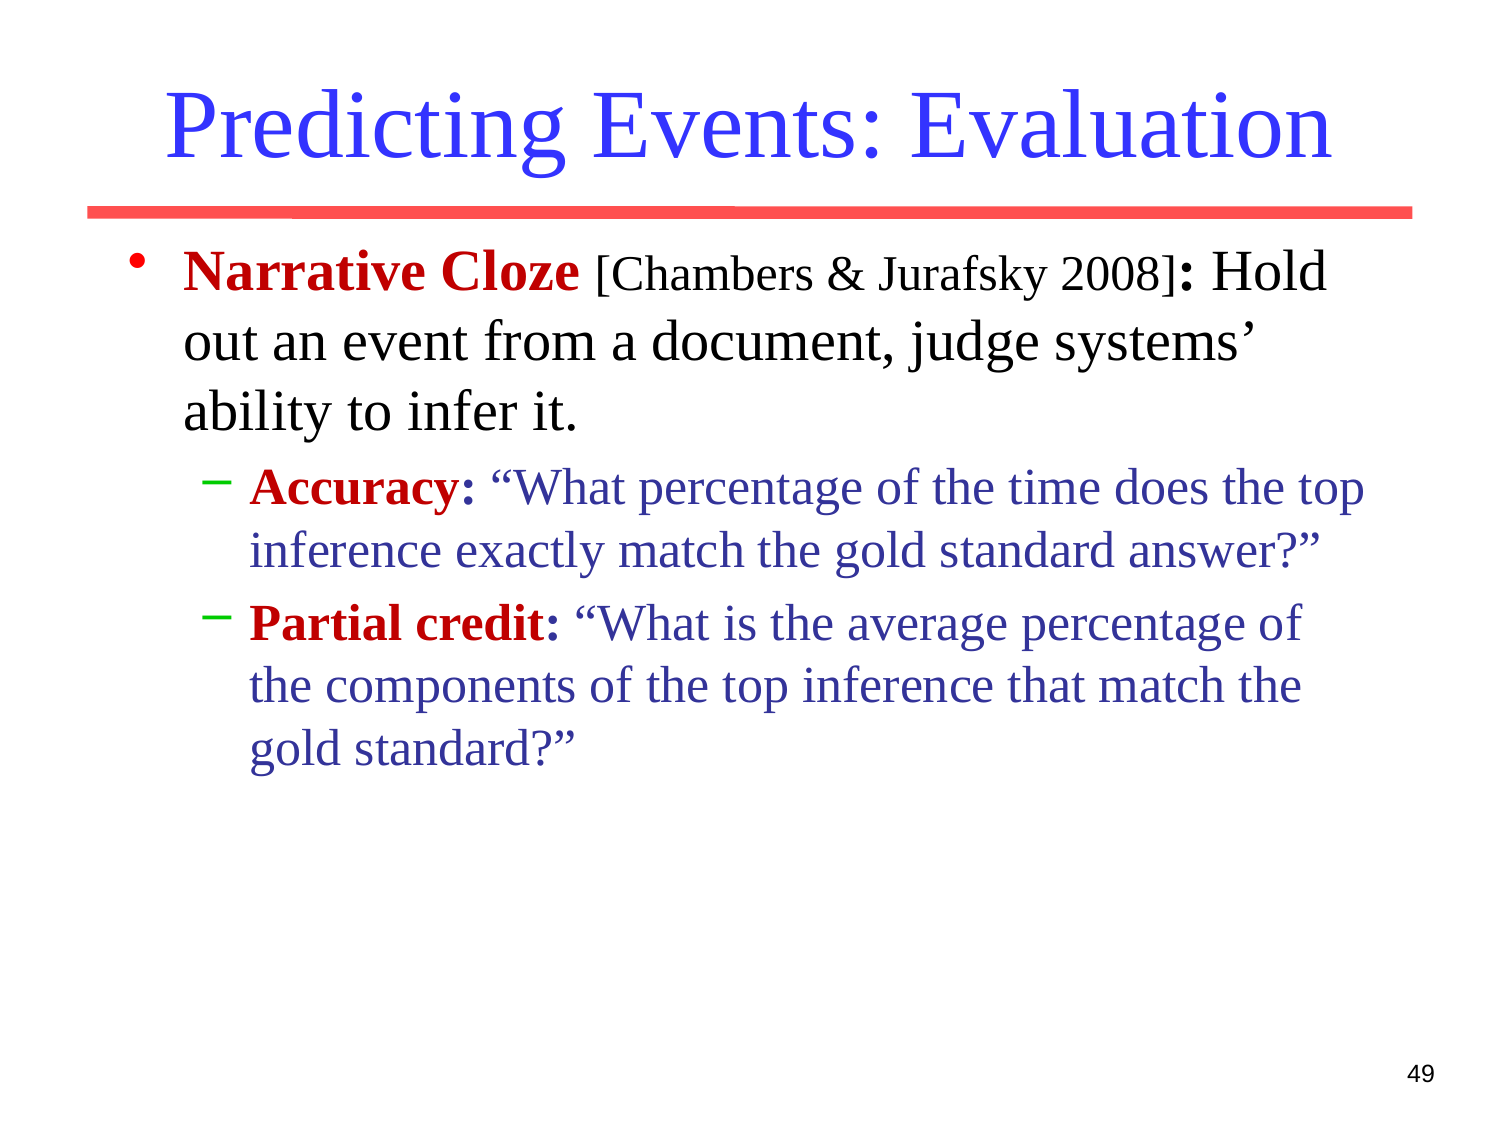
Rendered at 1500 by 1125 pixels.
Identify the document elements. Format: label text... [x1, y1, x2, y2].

list Narrative Cloze [Chambers & Jurafsky 2008]: Hold out an event from a document, judge systems’ ability to infer it. Accuracy: “What percentage of the time does the top inference exactly match the gold standard answer?” Partial credit: “What is the average percentage of the components of the top inference that match the gold standard?” [112, 224, 1388, 995]
slide_number 49 [1137, 1049, 1451, 1125]
title Predicting Events: Evaluation [112, 37, 1388, 201]
